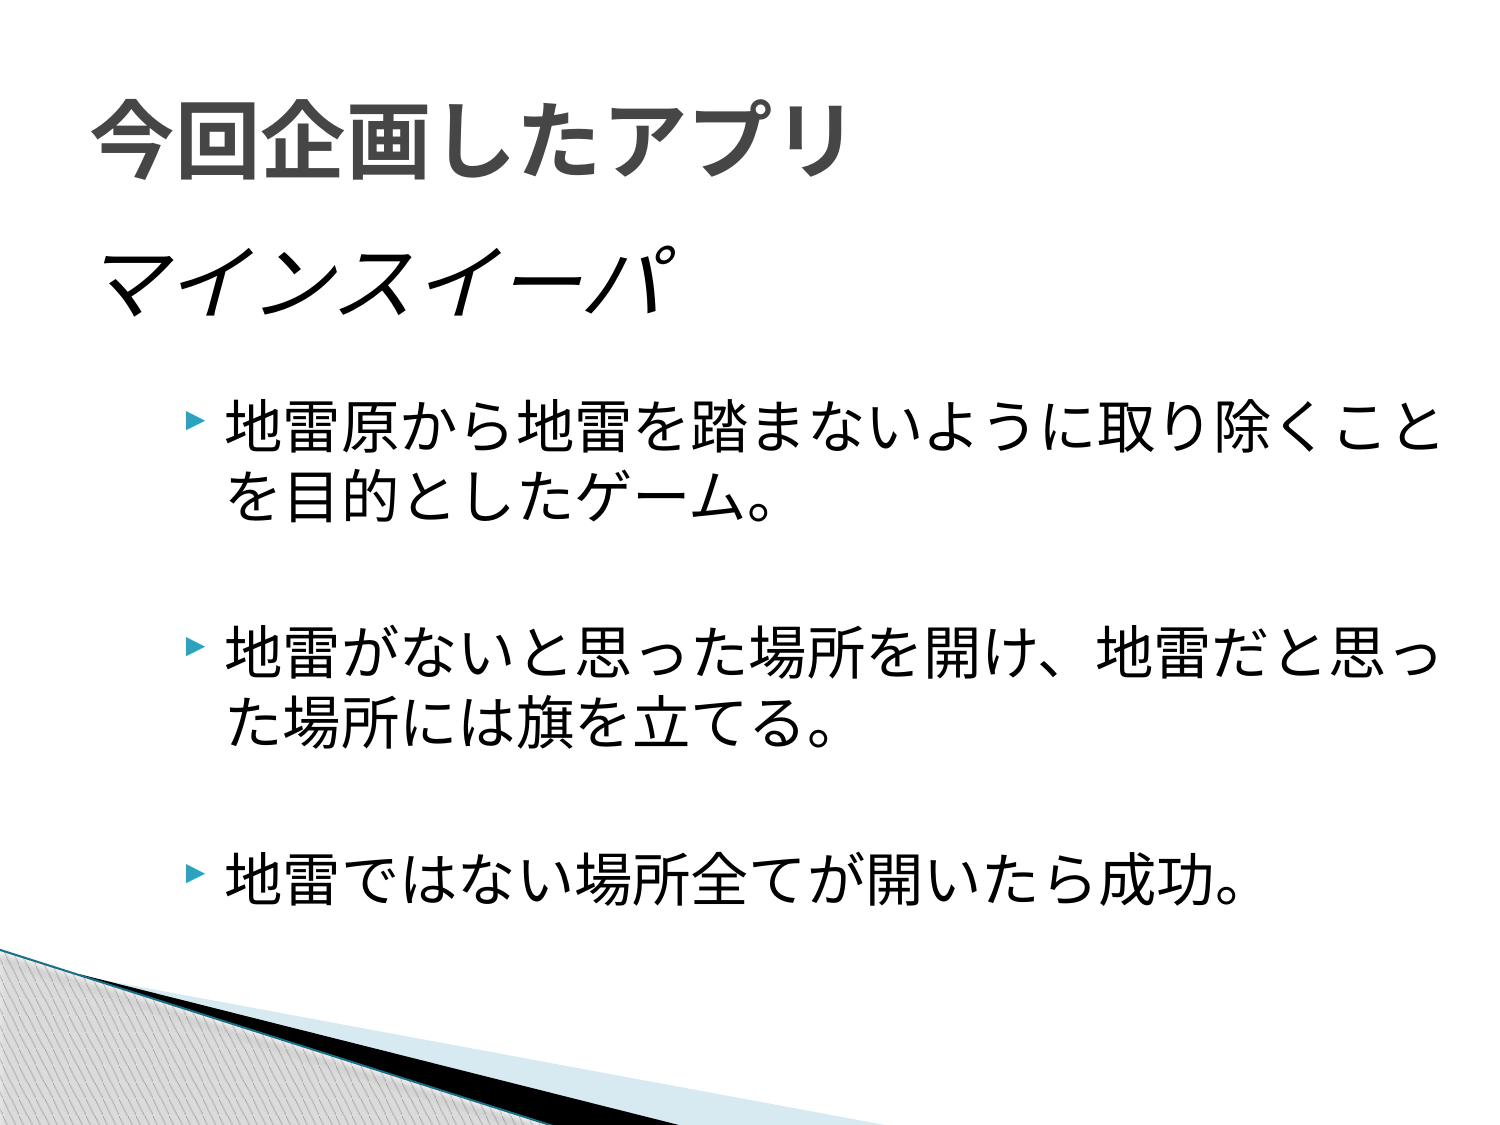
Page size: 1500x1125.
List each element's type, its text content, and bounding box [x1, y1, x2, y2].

text_box マインスイーパ [68, 222, 678, 338]
title 今回企画したアプリ [75, 45, 1425, 233]
list 地雷原から地雷を踏まないように取り除くことを目的としたゲーム。 地雷がないと思った場所を開け、地雷だと思った場所には旗を立てる。 地雷ではない場所全てが開いたら成功。 [150, 382, 1500, 1125]
